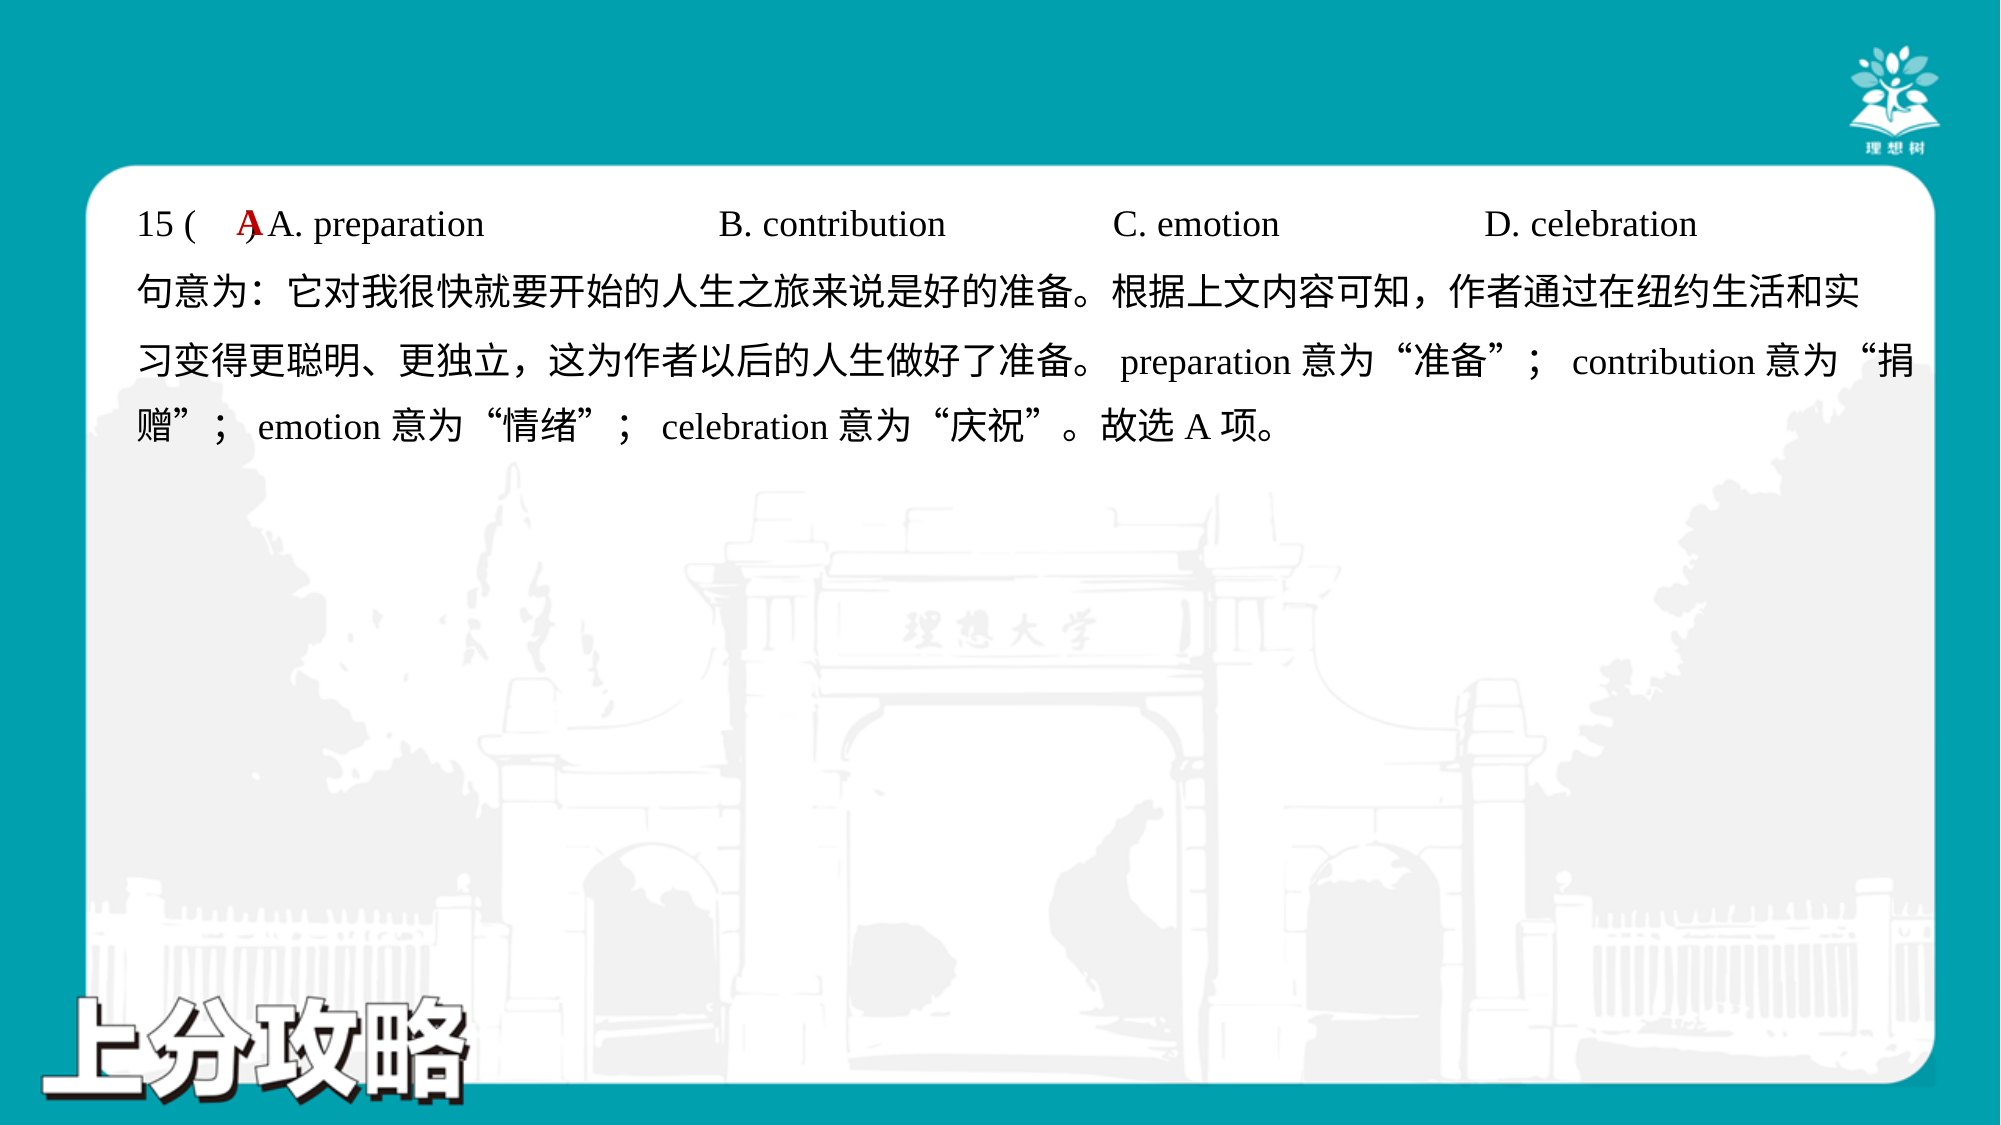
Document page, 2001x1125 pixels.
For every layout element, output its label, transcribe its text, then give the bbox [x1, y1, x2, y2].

text_box A [222, 176, 278, 236]
text_box 句意为：它对我很快就要开始的人生之旅来说是好的准备。根据上文内容可知，作者通过在纽约生活和实 习变得更聪明、更独立，这为作者以后的人生做好了准备。preparation意为“准备”；contribution意为“捐 赠”；emotion意为“情绪”；celebration意为“庆祝”。故选A项。 [136, 244, 1865, 441]
text_box 15 ( ) A. preparation B. contribution C. emotion D. celebration [136, 176, 1865, 237]
picture [0, 0, 2000, 1125]
